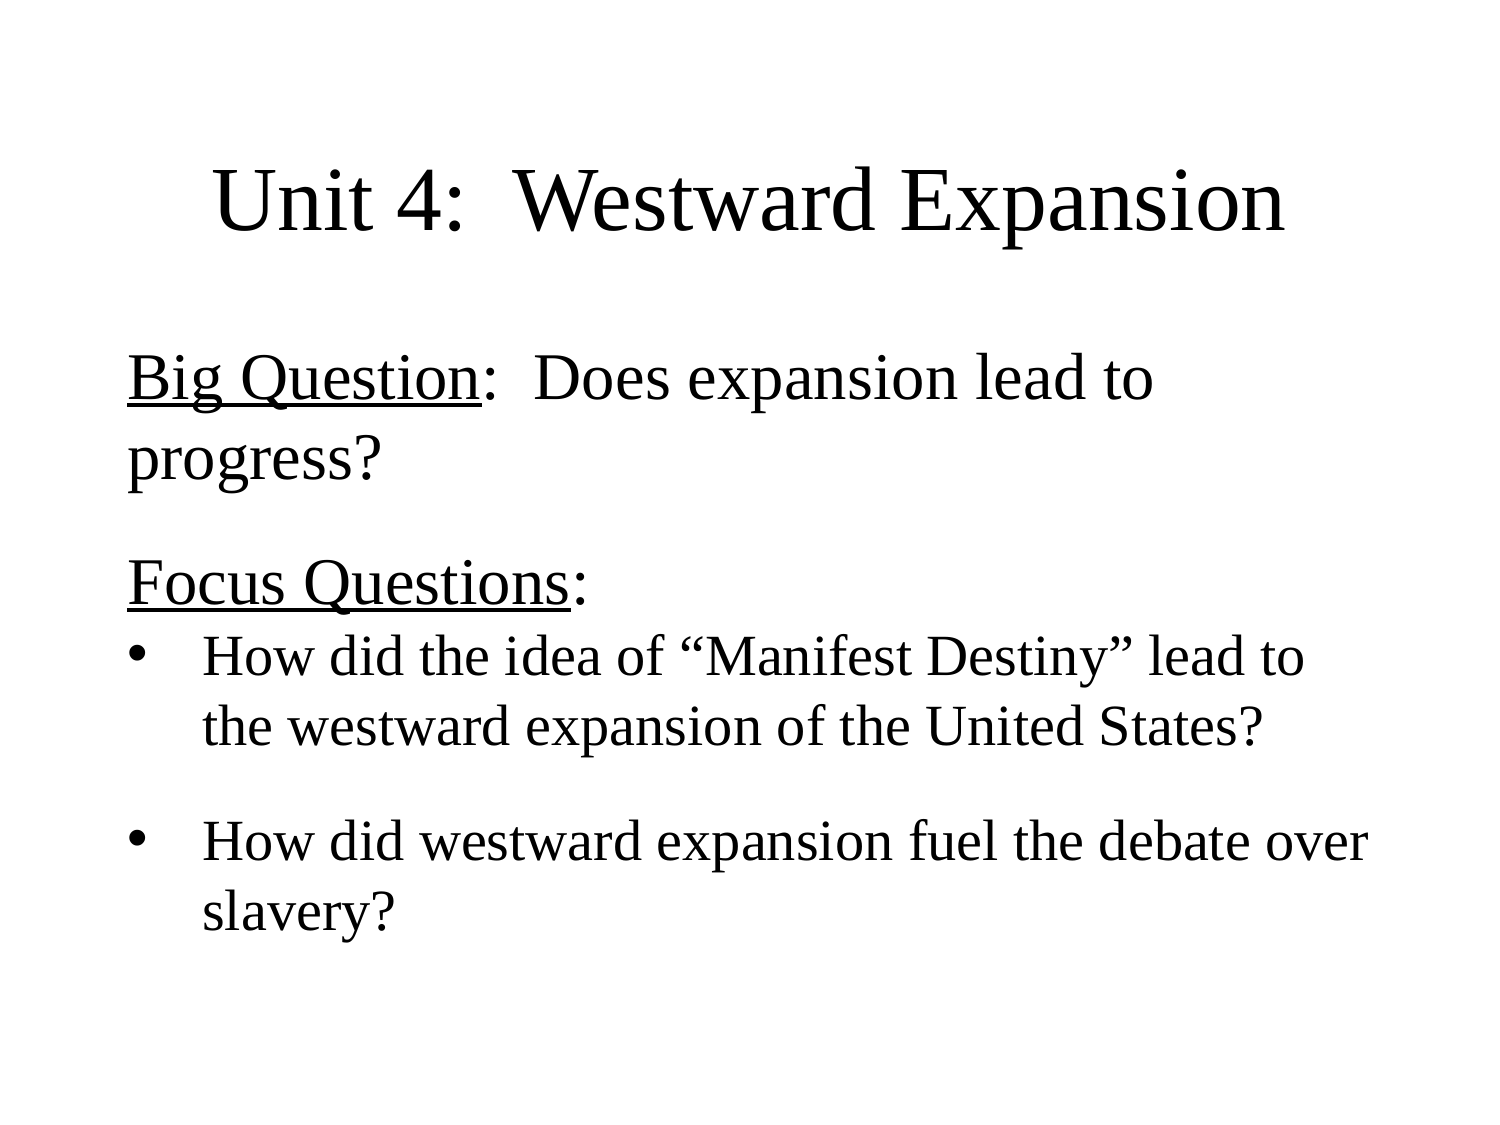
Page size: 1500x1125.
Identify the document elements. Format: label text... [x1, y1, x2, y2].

text_box Unit 4: Westward Expansion [112, 99, 1388, 288]
text_box Big Question: Does expansion lead to progress? Focus Questions: How did the idea of “Manifest Destiny” lead to the westward expansion of the United States? How did westward expansion fuel the debate over slavery? [112, 324, 1388, 1007]
